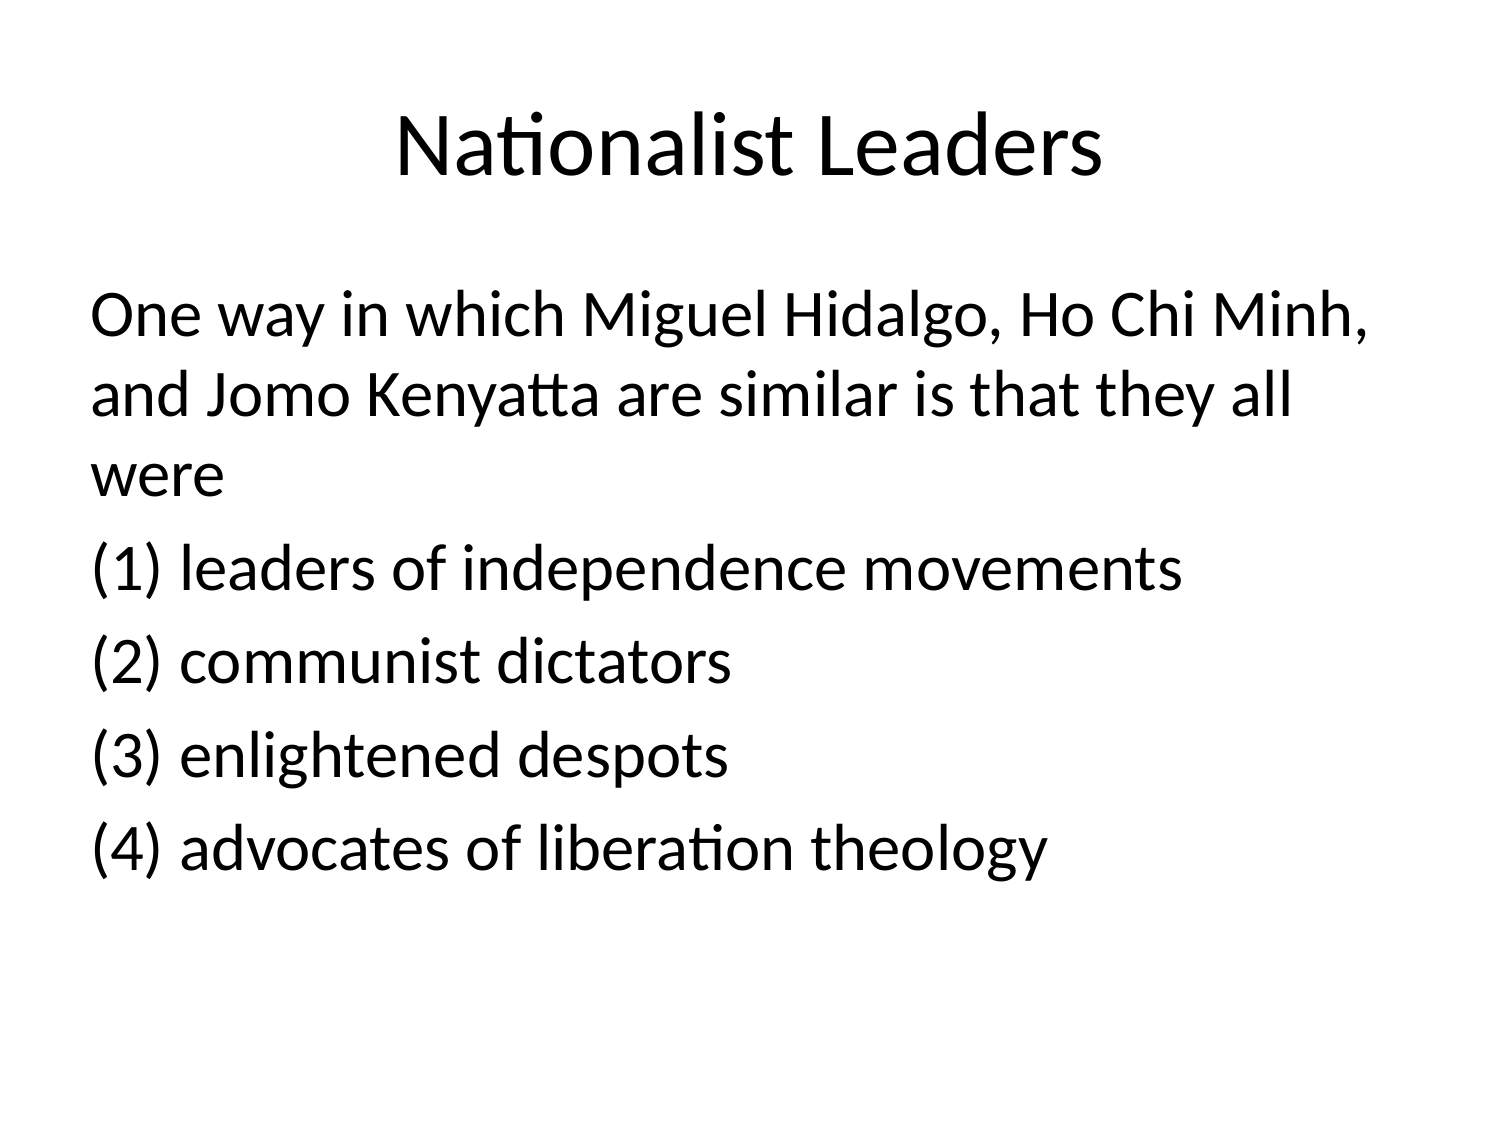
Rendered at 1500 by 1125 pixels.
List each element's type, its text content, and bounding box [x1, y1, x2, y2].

list One way in which Miguel Hidalgo, Ho Chi Minh, and Jomo Kenyatta are similar is that they all were (1) leaders of independence movements (2) communist dictators (3) enlightened despots (4) advocates of liberation theology [75, 262, 1425, 1005]
title Nationalist Leaders [75, 45, 1425, 233]
